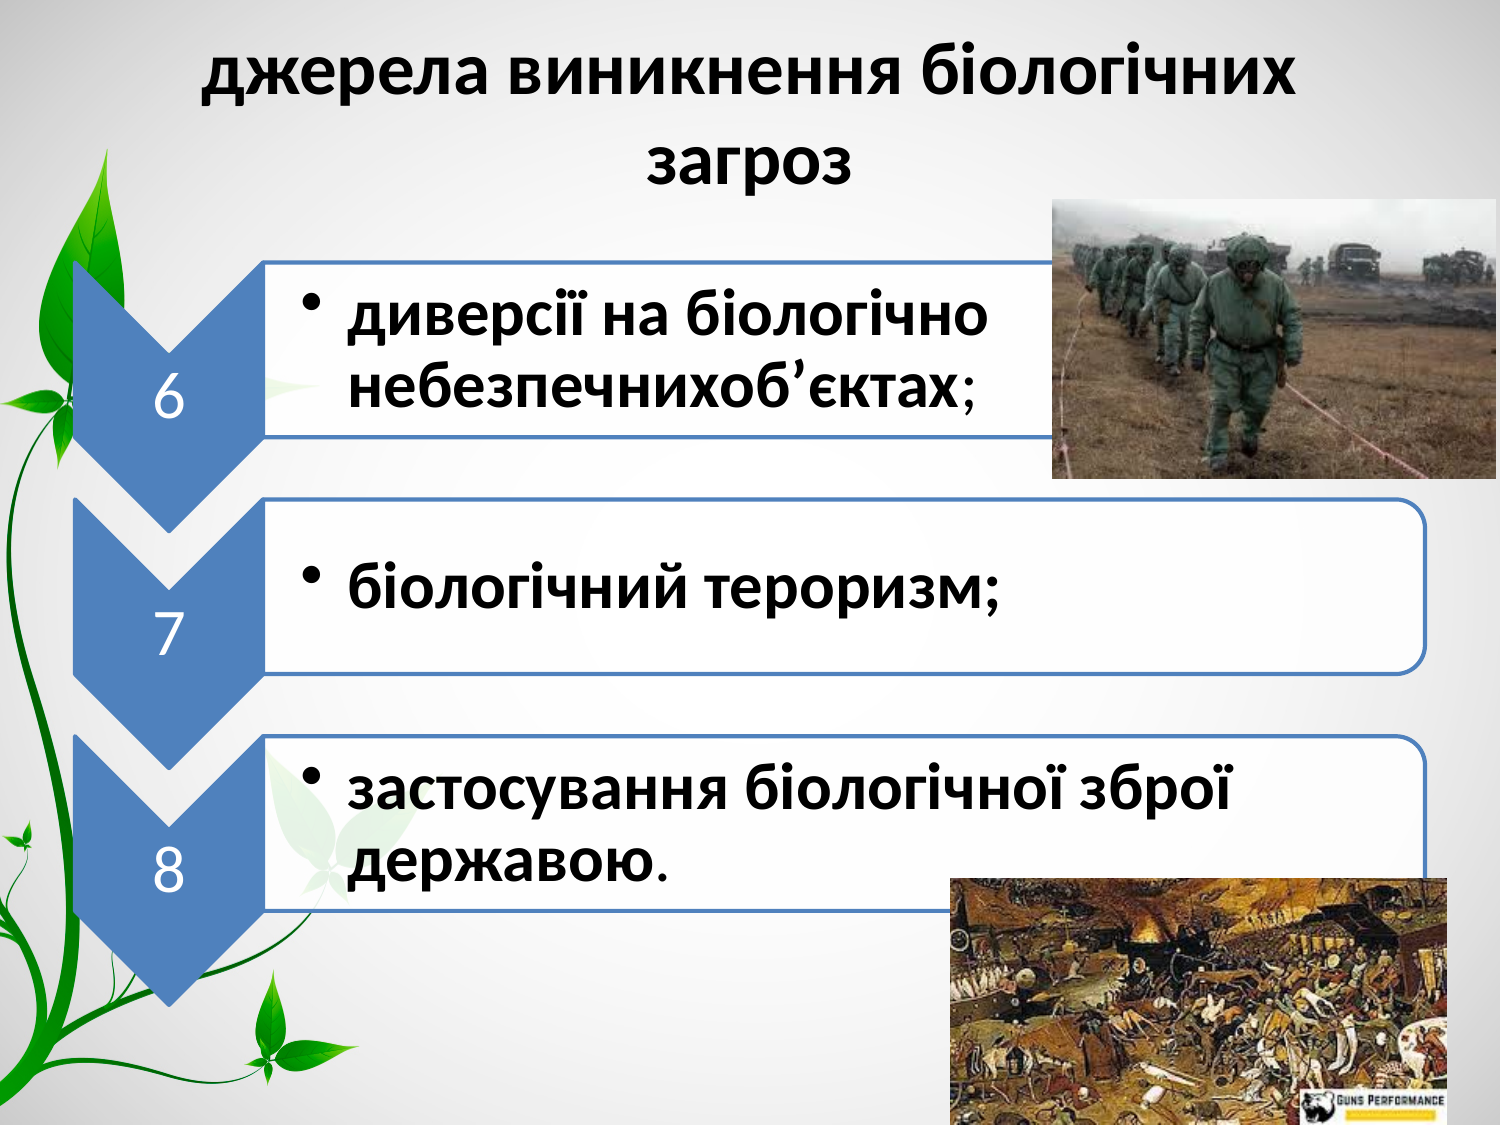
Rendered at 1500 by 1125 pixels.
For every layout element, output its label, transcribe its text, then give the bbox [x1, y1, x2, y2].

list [74, 262, 1426, 1006]
picture [0, 0, 1500, 1125]
title джерела виникнення біологічних загроз [75, 24, 1425, 195]
